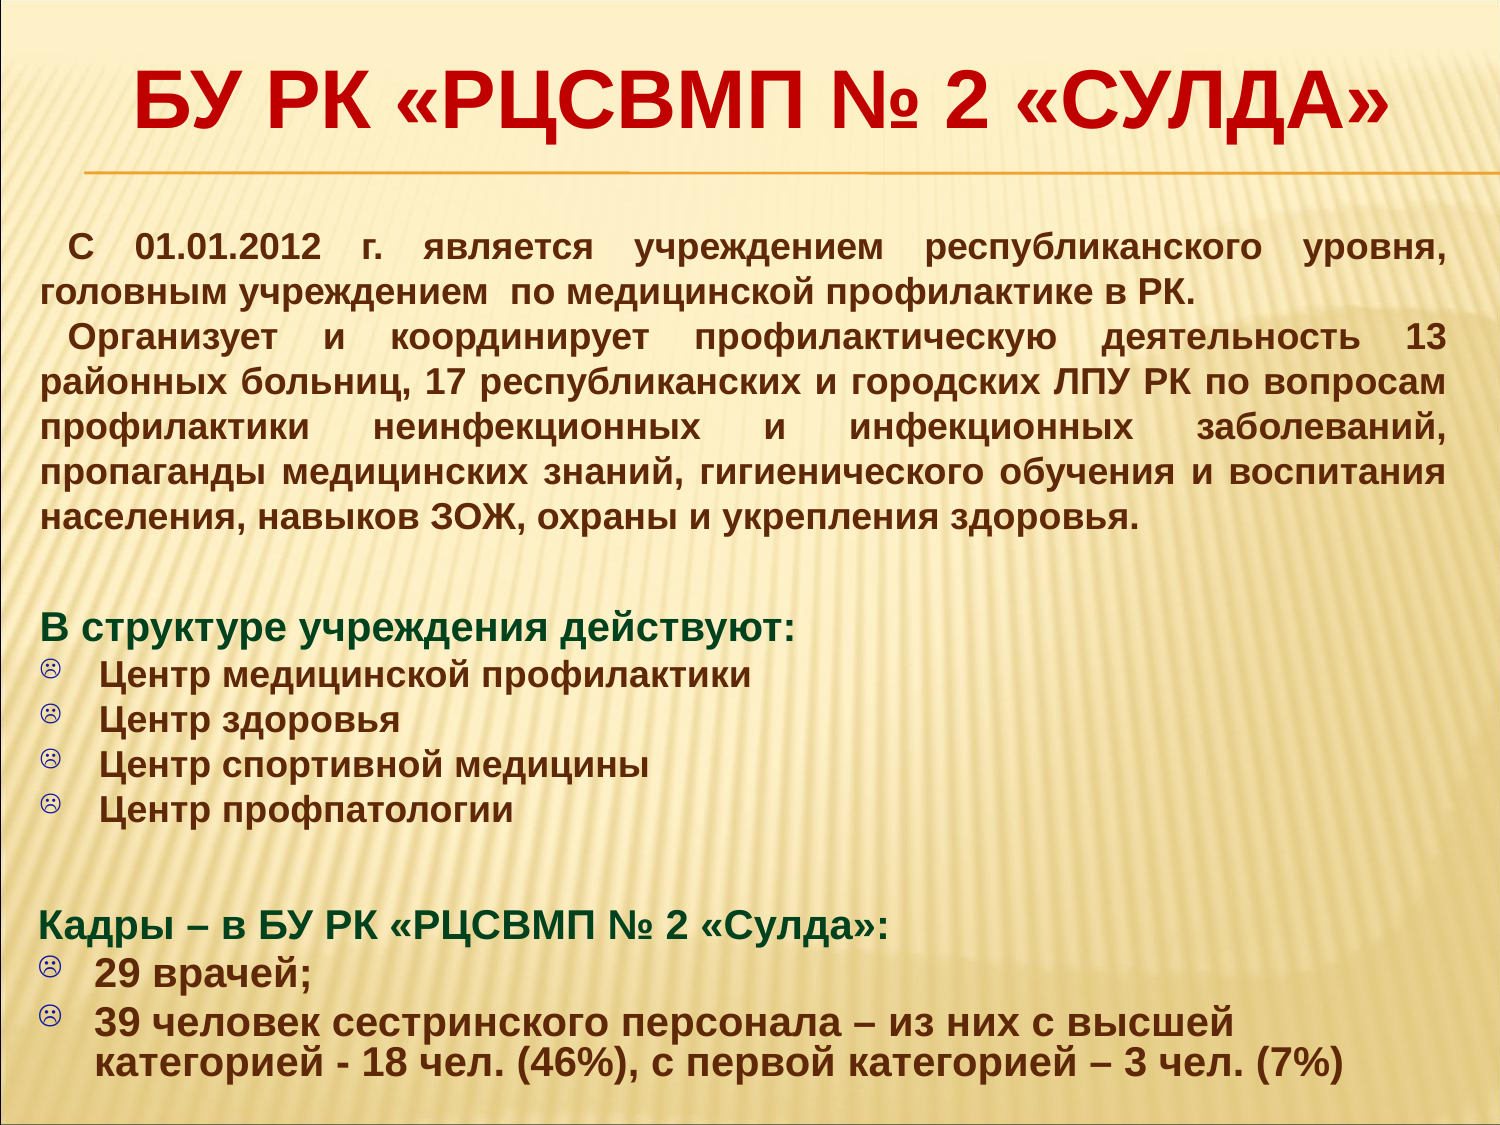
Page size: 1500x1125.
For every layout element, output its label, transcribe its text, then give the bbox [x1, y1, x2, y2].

text_box В структуре учреждения действуют: Центр медицинской профилактики Центр здоровья Центр спортивной медицины Центр профпатологии [24, 592, 990, 837]
list Кадры – в БУ РК «РЦСВМП № 2 «Сулда»: 29 врачей; 39 человек сестринского персонала – из них с высшей категорией - 18 чел. (46%), с первой категорией – 3 чел. (7%) [22, 900, 1448, 1125]
text_box БУ РК «РЦСВМП № 2 «СУЛДА» [112, 37, 1413, 129]
text_box С 01.01.2012 г. является учреждением республиканского уровня, головным учреждением по медицинской профилактике в РК. Организует и координирует профилактическую деятельность 13 районных больниц, 17 республиканских и городских ЛПУ РК по вопросам профилактики неинфекционных и инфекционных заболеваний, пропаганды медицинских знаний, гигиенического обучения и воспитания населения, навыков ЗОЖ, охраны и укрепления здоровья. [24, 214, 1463, 544]
picture [0, 0, 1500, 1125]
